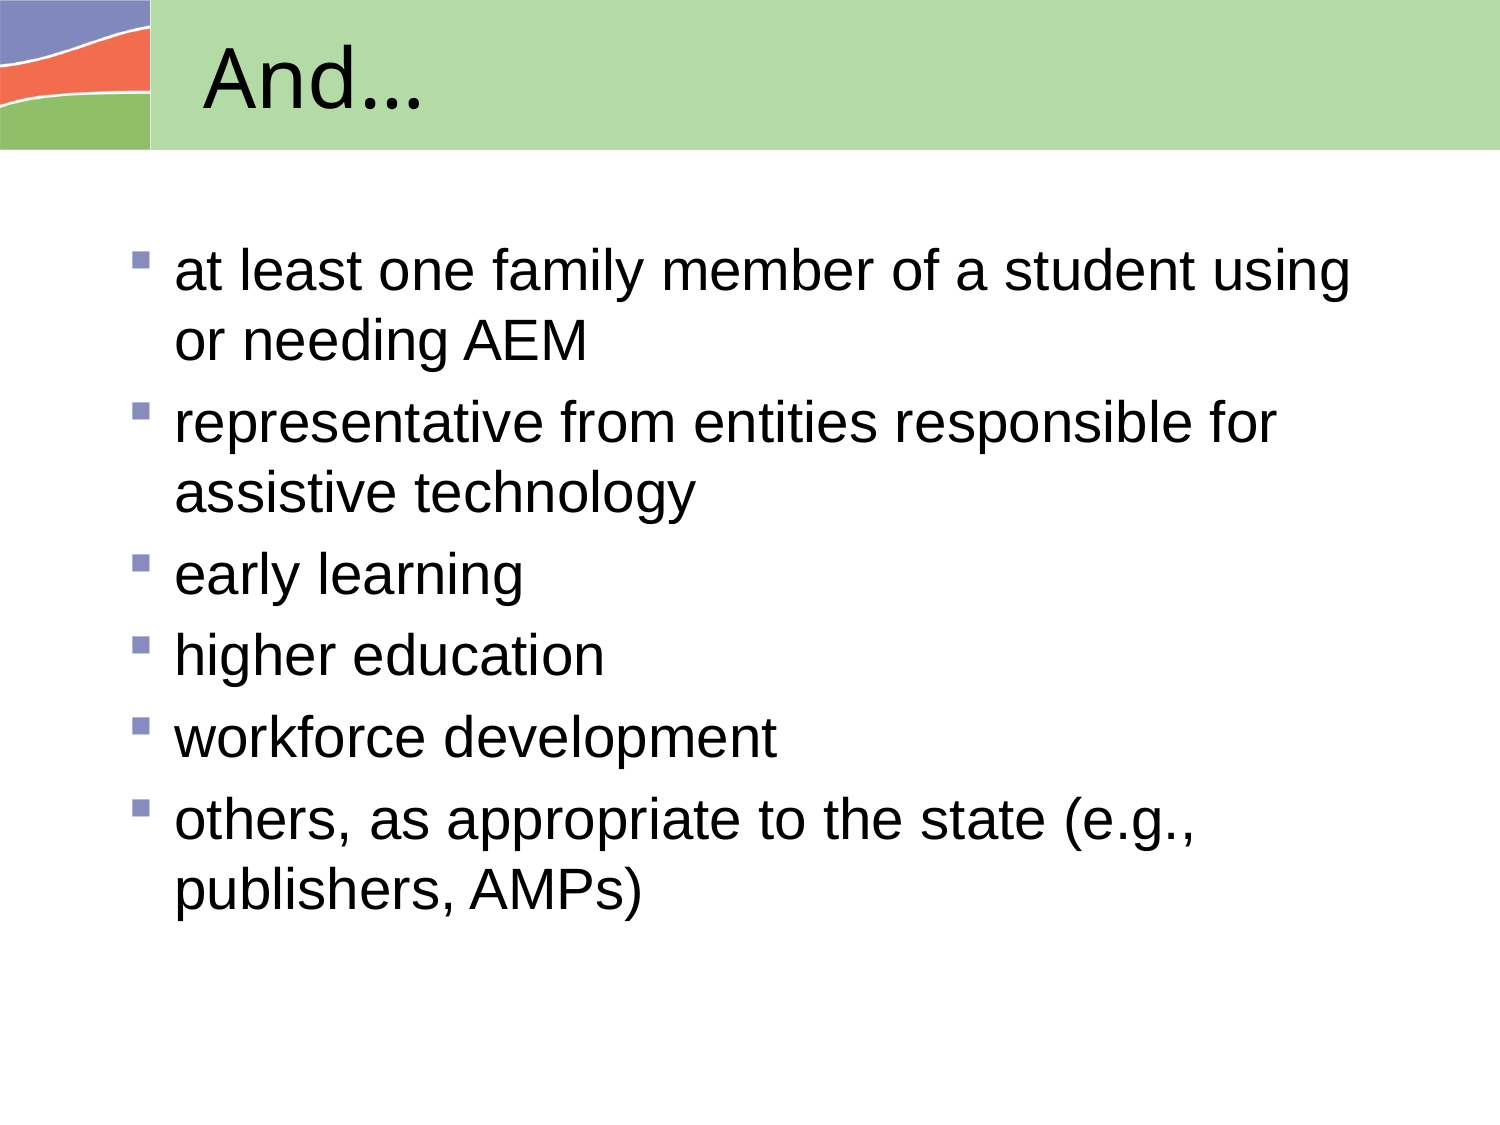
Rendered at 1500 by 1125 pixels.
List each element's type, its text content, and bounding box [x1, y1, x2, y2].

list at least one family member of a student using or needing AEM representative from entities responsible for assistive technology early learning higher education workforce development others, as appropriate to the state (e.g., publishers, AMPs) [37, 224, 1413, 1088]
picture [0, 0, 150, 150]
title And… [150, 0, 1500, 151]
